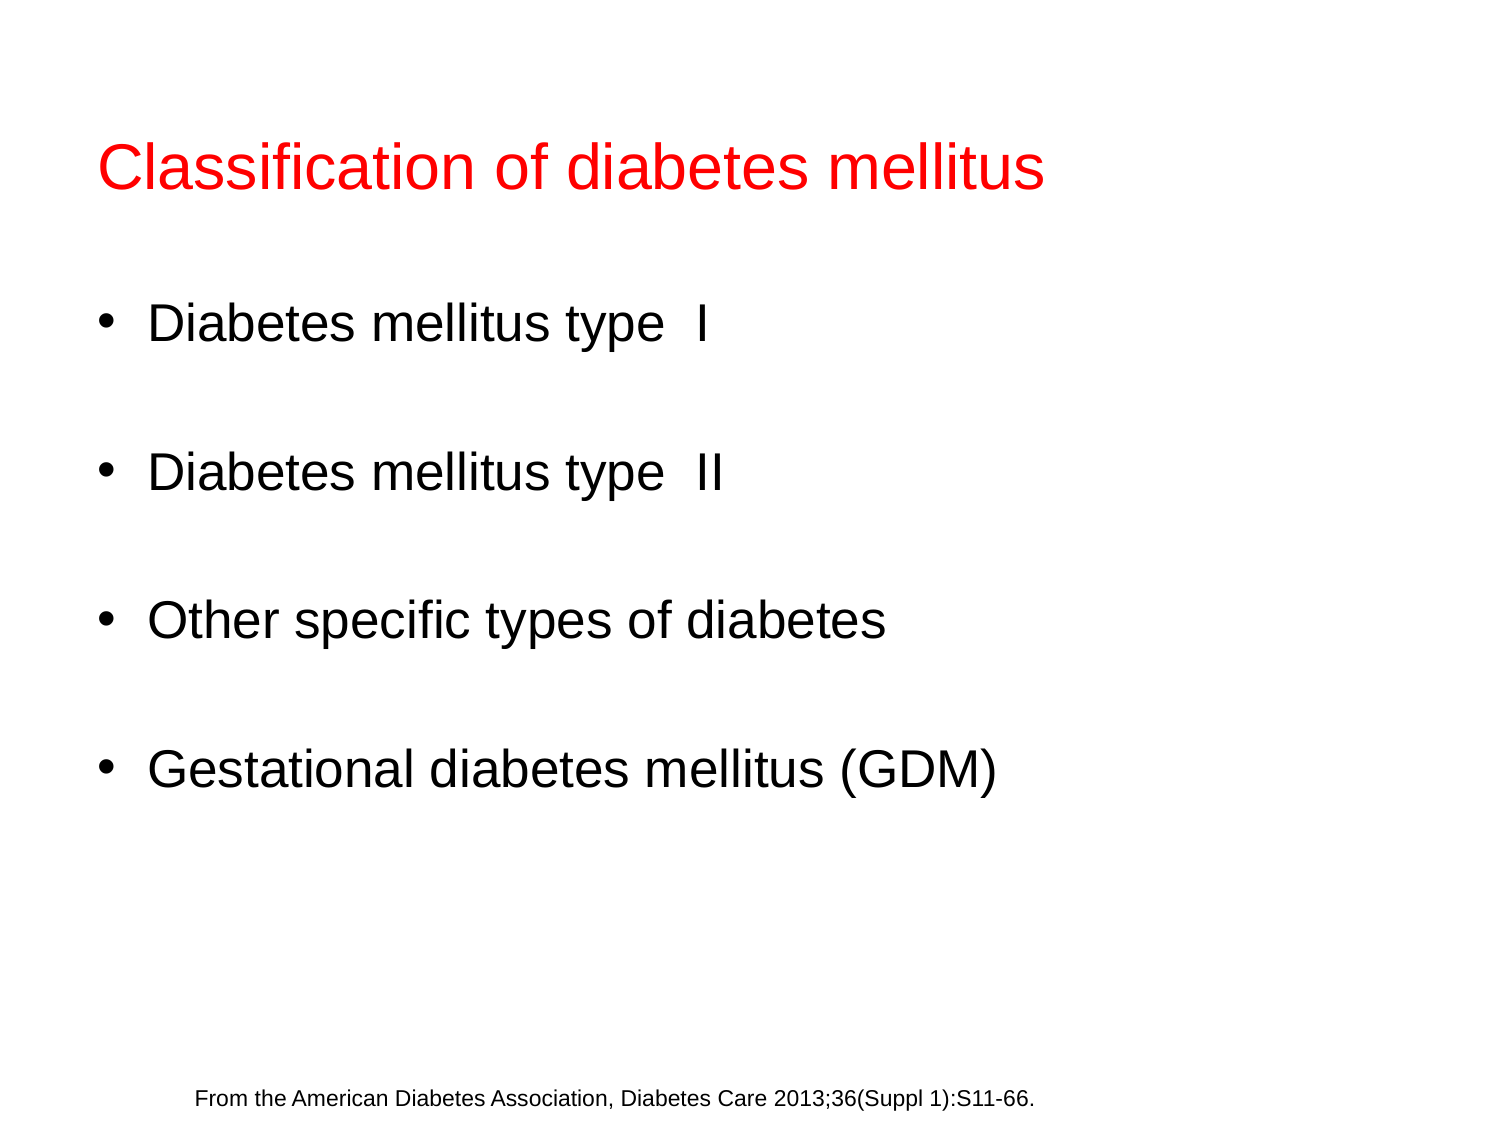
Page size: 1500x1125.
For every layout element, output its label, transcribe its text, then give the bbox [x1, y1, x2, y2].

title Classification of diabetes mellitus [82, 117, 1432, 281]
list Diabetes mellitus type I Diabetes mellitus type II Other specific types of diabetes Gestational diabetes mellitus (GDM) From the American Diabetes Association, Diabetes Care 2013;36(Suppl 1):S11-66. [82, 281, 1432, 1125]
